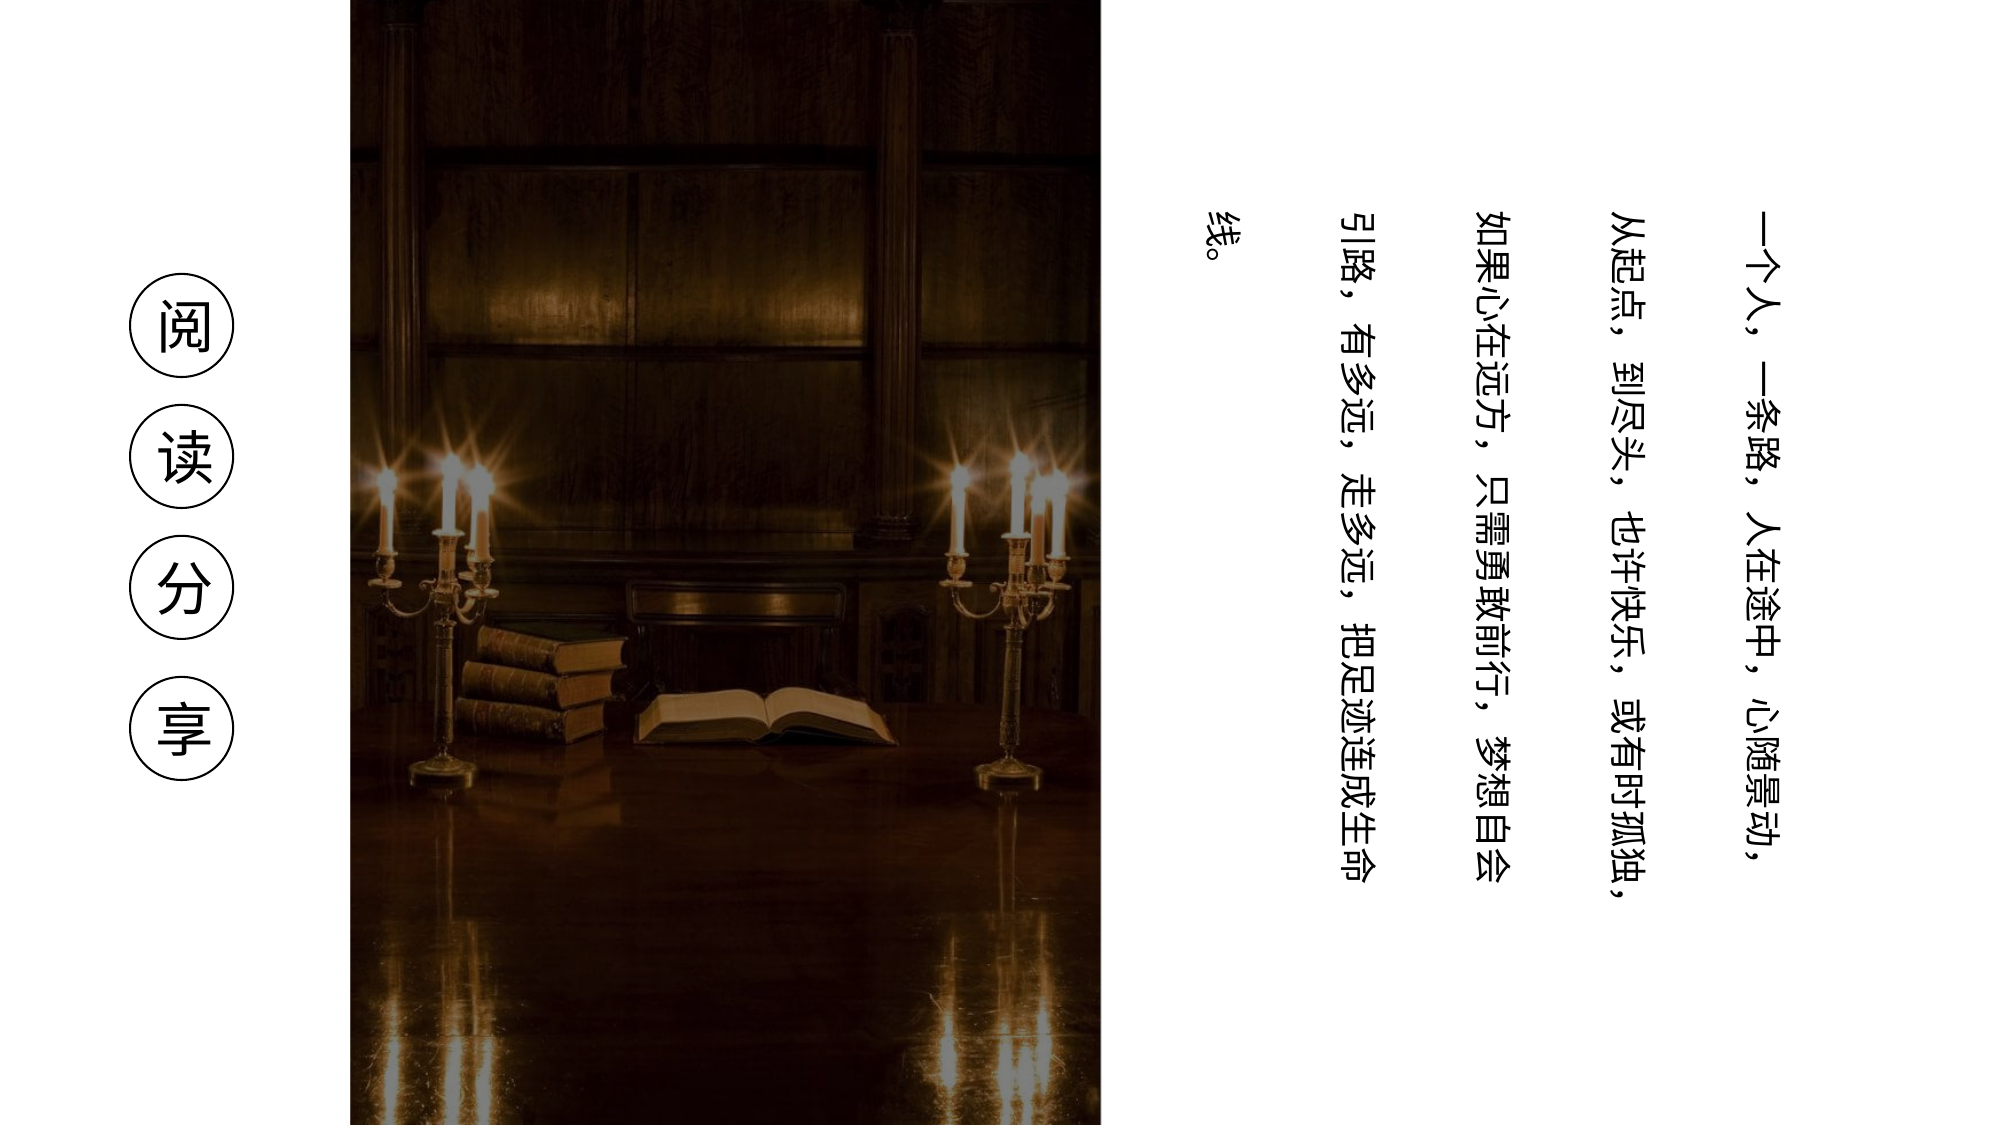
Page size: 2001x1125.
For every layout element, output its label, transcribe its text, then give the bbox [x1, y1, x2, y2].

text_box [349, 0, 1102, 1125]
text_box 一个人，一条路，人在途中，心随景动，从起点，到尽头，也许快乐，或有时孤独，如果心在远方，只需勇敢前行，梦想自会引路，有多远，走多远，把足迹连成生命线。 [1331, 195, 1885, 930]
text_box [130, 273, 234, 781]
